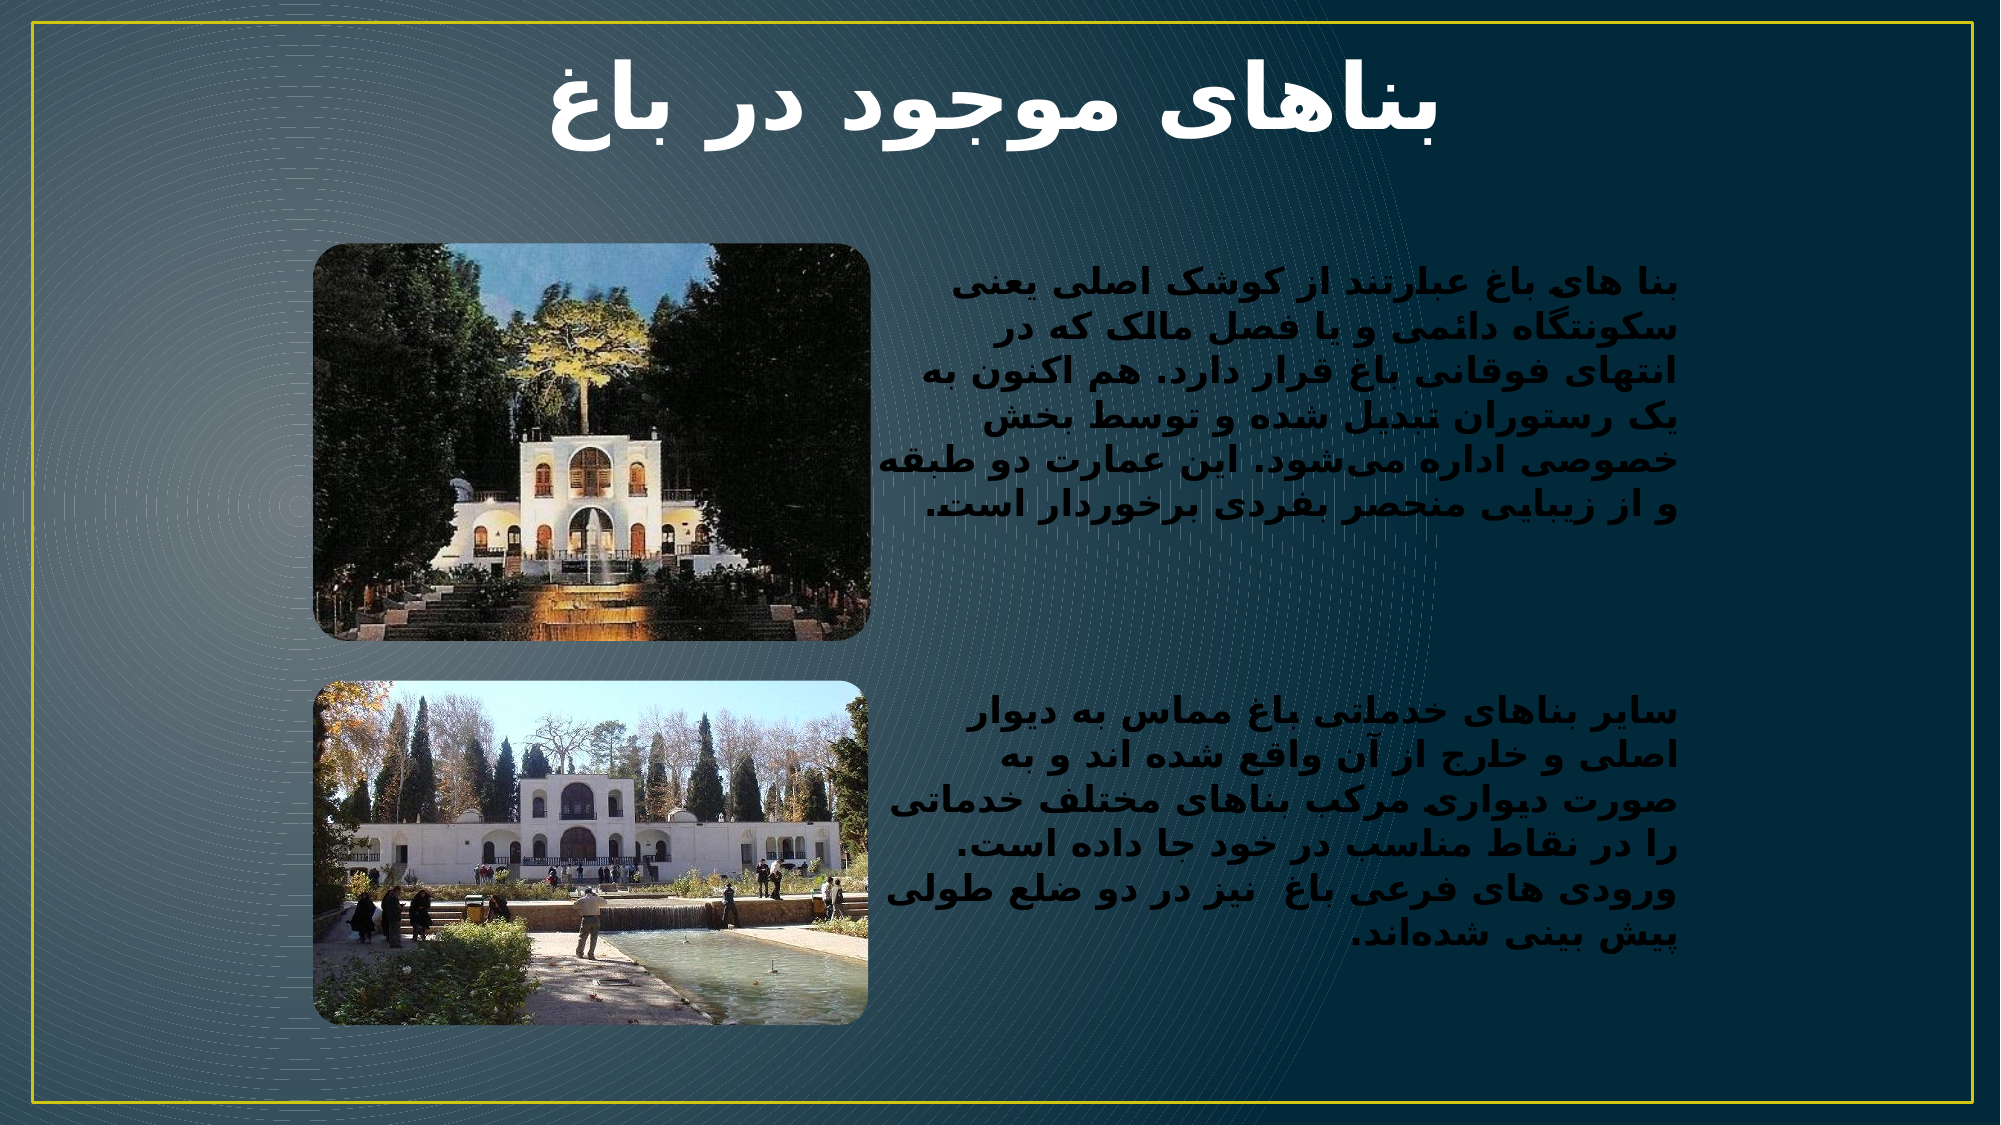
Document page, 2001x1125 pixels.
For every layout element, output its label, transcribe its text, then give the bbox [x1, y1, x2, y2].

picture [312, 680, 869, 1026]
picture [312, 243, 871, 642]
text_box بناهای موجود در باغ [529, 30, 1461, 156]
list بنا های باغ عبارتند از کوشک اصلی يعنی سکونتگاه دائمی و يا فصل مالک که در انتهای فوقانی باغ قرار دارد. هم اکنون به یک رستوران تبدیل شده و توسط بخش خصوصی اداره می‌شود. این عمارت دو طبقه و از زیبایی منحصر بفردی برخوردار است. سایر بناهای خدماتی باغ مماس به دیوار اصلی و خارج از آن واقع شده اند و به صورت دیواری مرکب بناهای مختلف خدماتی را در نقاط مناسب در خود جا داده است. ورودی های فرعی باغ نیز در دو ضلع طولی پیش بینی شده‌اند. [858, 250, 1695, 1001]
